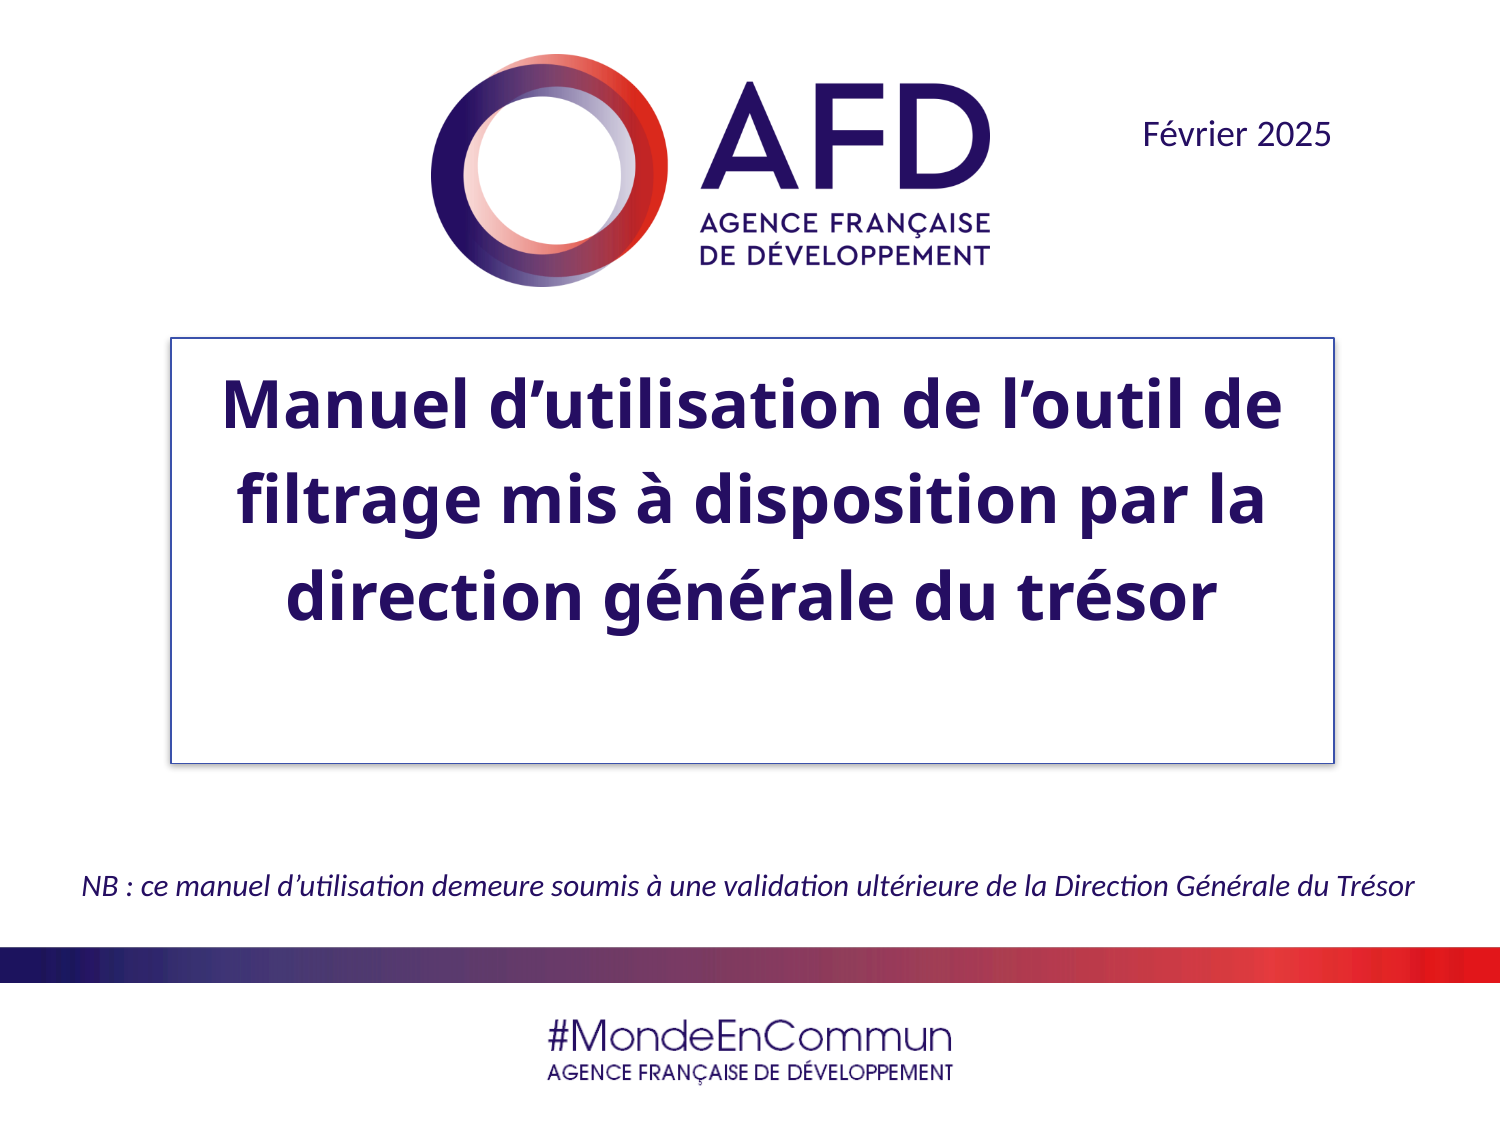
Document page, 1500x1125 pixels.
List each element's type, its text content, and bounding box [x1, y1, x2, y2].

picture [431, 54, 990, 287]
picture [0, 934, 1500, 1125]
subtitle Manuel d’utilisation de l’outil de filtrage mis à disposition par la direction générale du trésor [170, 337, 1335, 764]
text_box NB : ce manuel d’utilisation demeure soumis à une validation ultérieure de la Direction Générale du Trésor [66, 857, 1471, 910]
text_box Février 2025 [1128, 101, 1424, 162]
